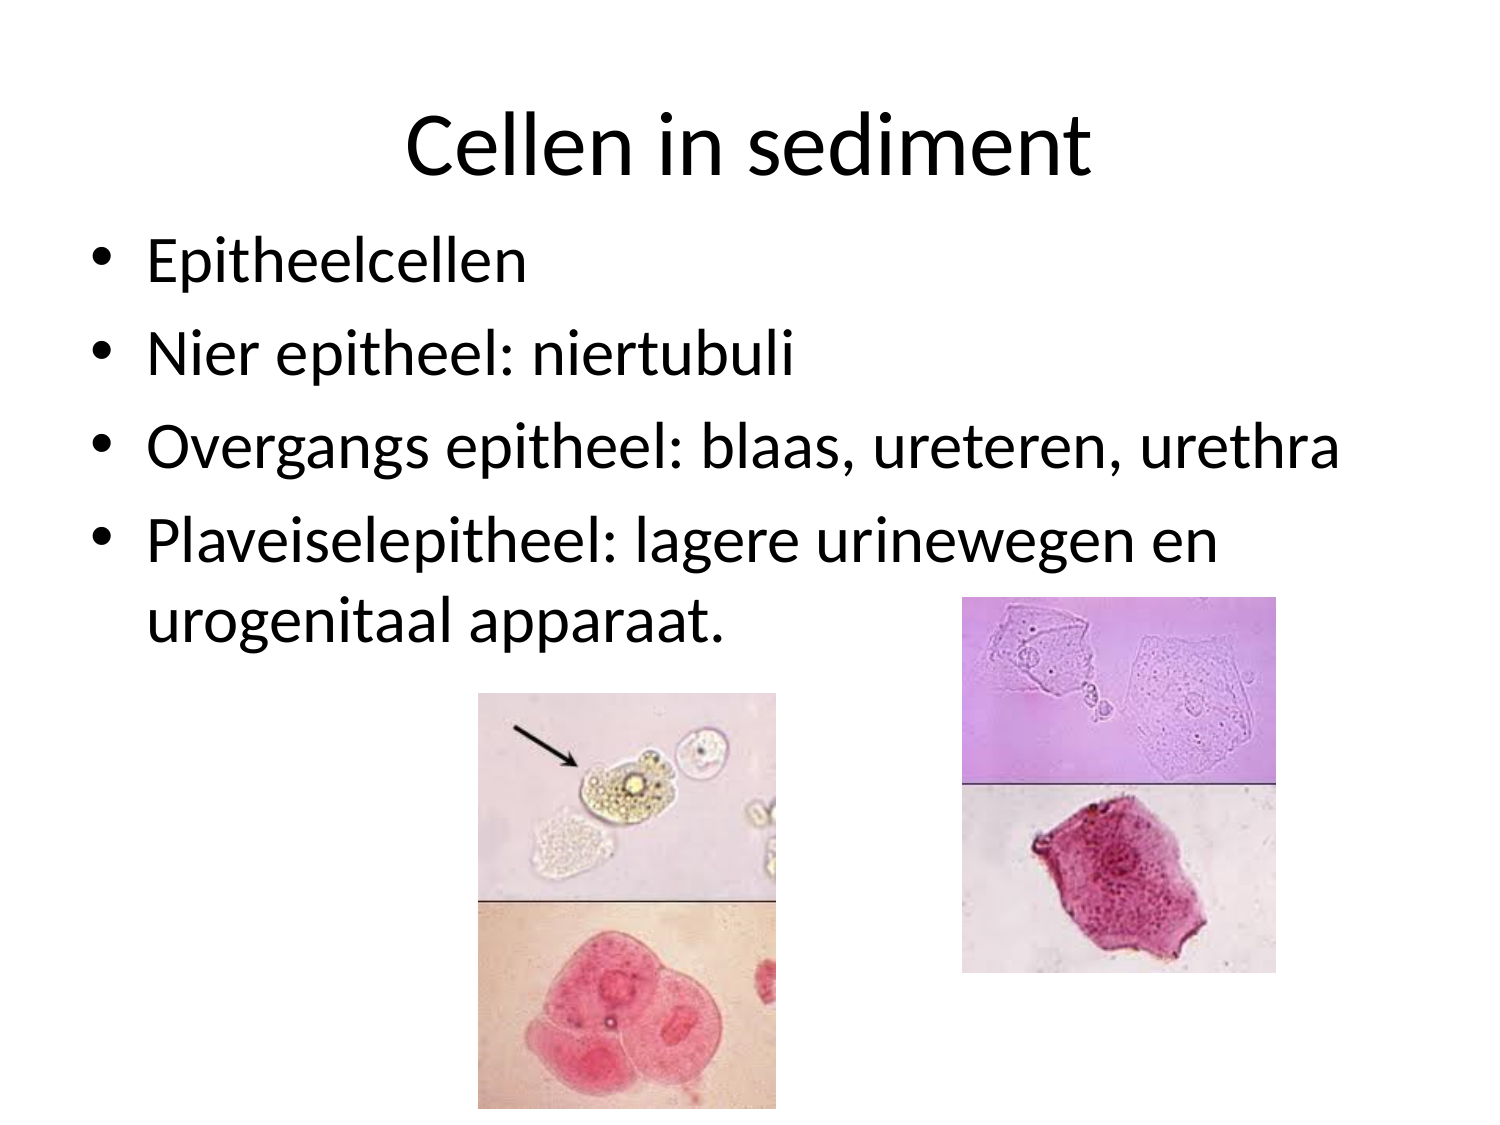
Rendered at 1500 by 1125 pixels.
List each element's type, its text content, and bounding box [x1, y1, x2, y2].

picture [478, 693, 776, 1110]
picture [962, 597, 1276, 974]
title Cellen in sediment [75, 45, 1425, 208]
list Epitheelcellen Nier epitheel: niertubuli Overgangs epitheel: blaas, ureteren, urethra Plaveiselepitheel: lagere urinewegen en urogenitaal apparaat. [75, 208, 1425, 1005]
